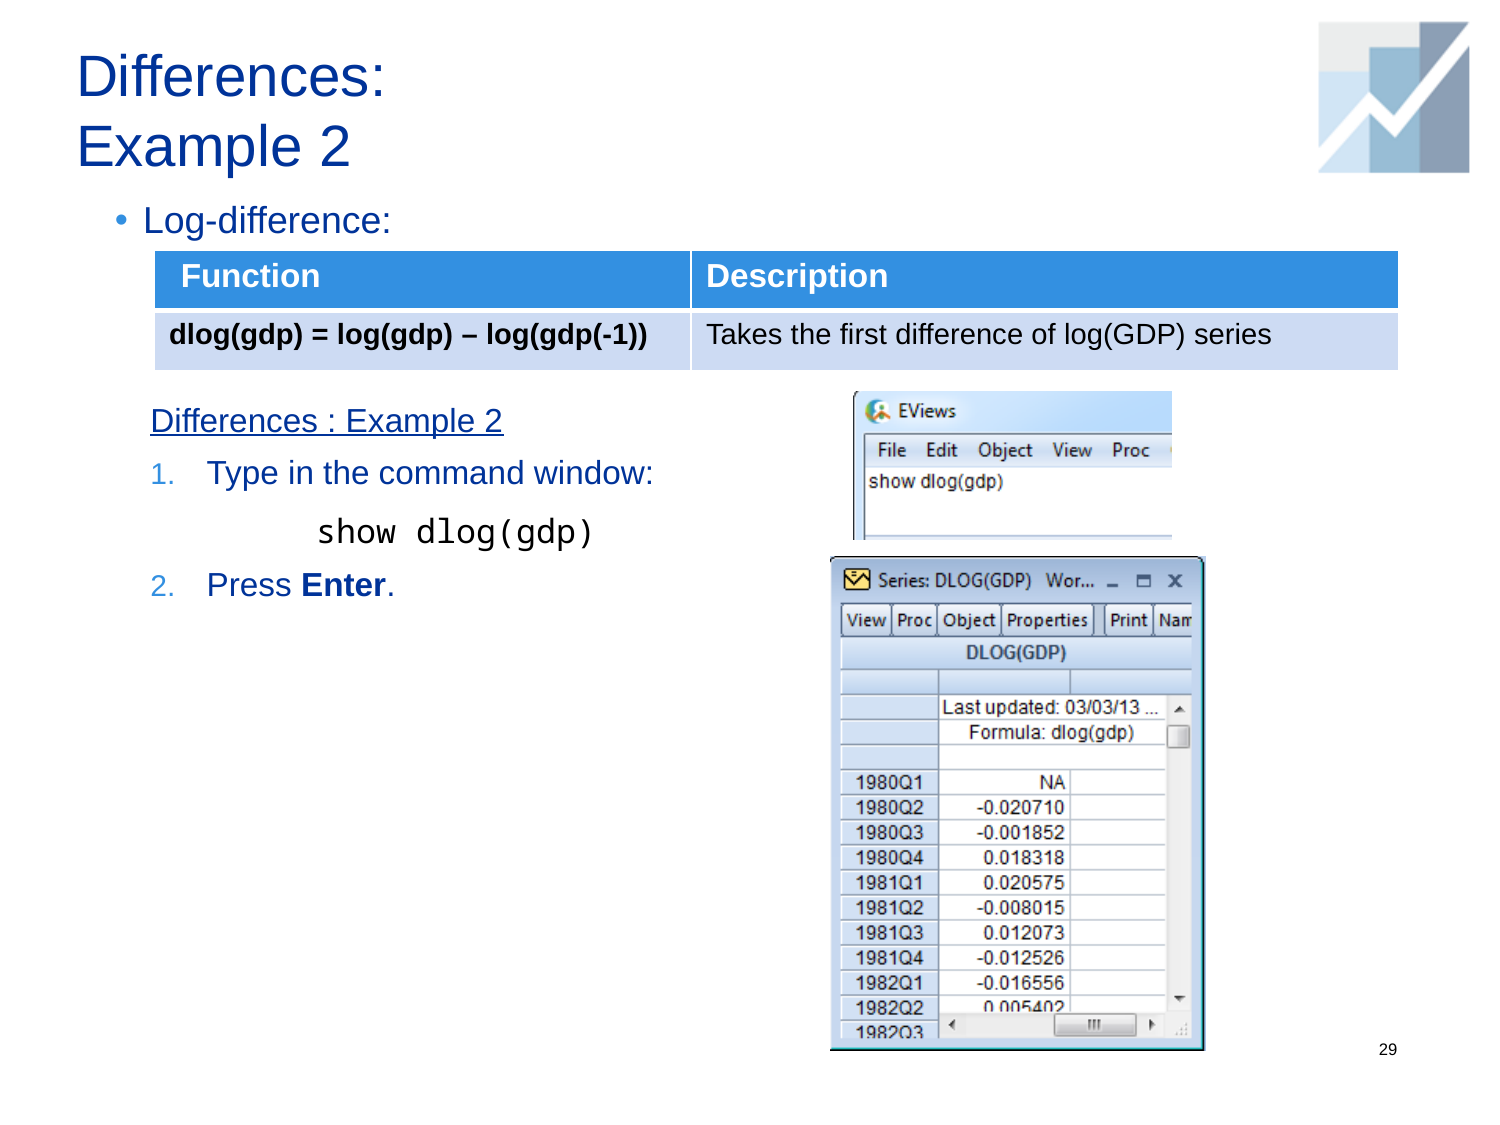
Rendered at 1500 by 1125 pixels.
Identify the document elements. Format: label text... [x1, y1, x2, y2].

title Differences: Example 2 [60, 0, 1295, 186]
table_header Function [155, 251, 690, 308]
slide_number 29 [1262, 1015, 1413, 1067]
picture [830, 556, 1206, 1051]
picture [852, 391, 1173, 541]
picture [1300, 11, 1479, 181]
table_cell dlog(gdp) = log(gdp) – log(gdp(-1)) [155, 313, 690, 370]
text_box Differences : Example 2 Type in the command window: show dlog(gdp) Press Enter. [135, 391, 777, 950]
list Log-difference: [99, 189, 1388, 309]
table_cell Takes the first difference of log(GDP) series [692, 313, 1398, 370]
table_header Description [692, 251, 1398, 308]
